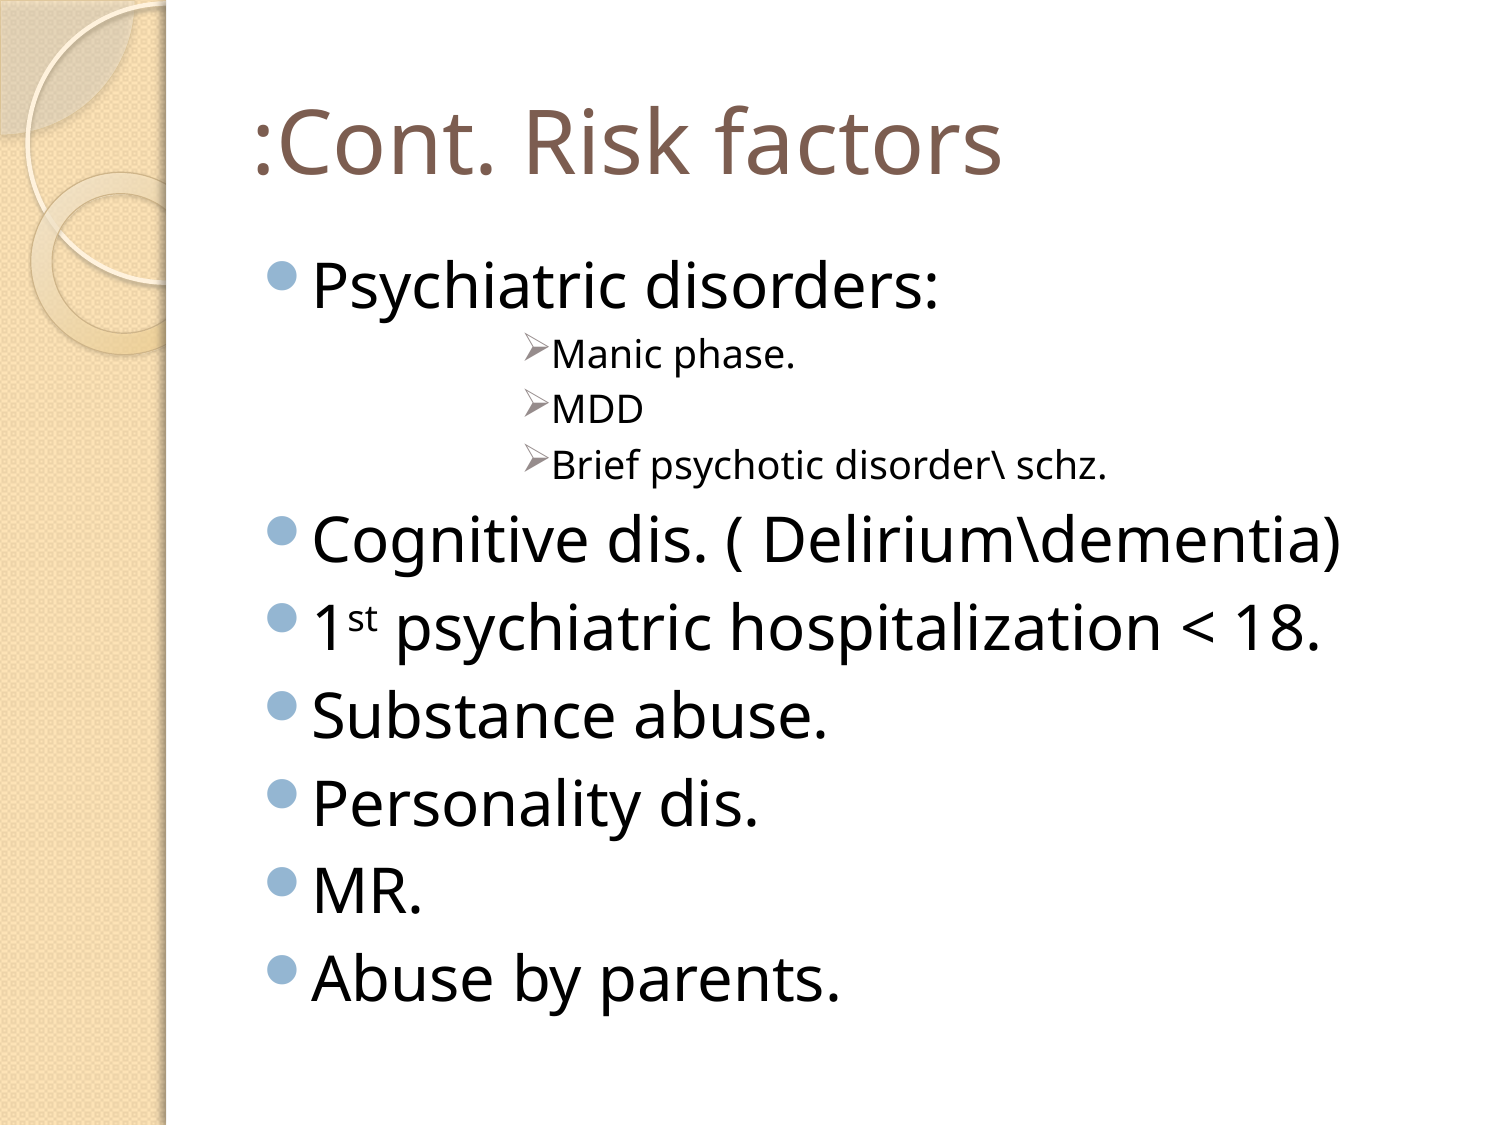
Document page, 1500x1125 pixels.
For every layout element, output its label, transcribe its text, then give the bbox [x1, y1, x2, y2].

list Psychiatric disorders: Manic phase. MDD Brief psychotic disorder\ schz. Cognitive dis. ( Delirium\dementia) 1st psychiatric hospitalization < 18. Substance abuse. Personality dis. MR. Abuse by parents. [235, 237, 1466, 1025]
title Cont. Risk factors: [235, 45, 1466, 233]
